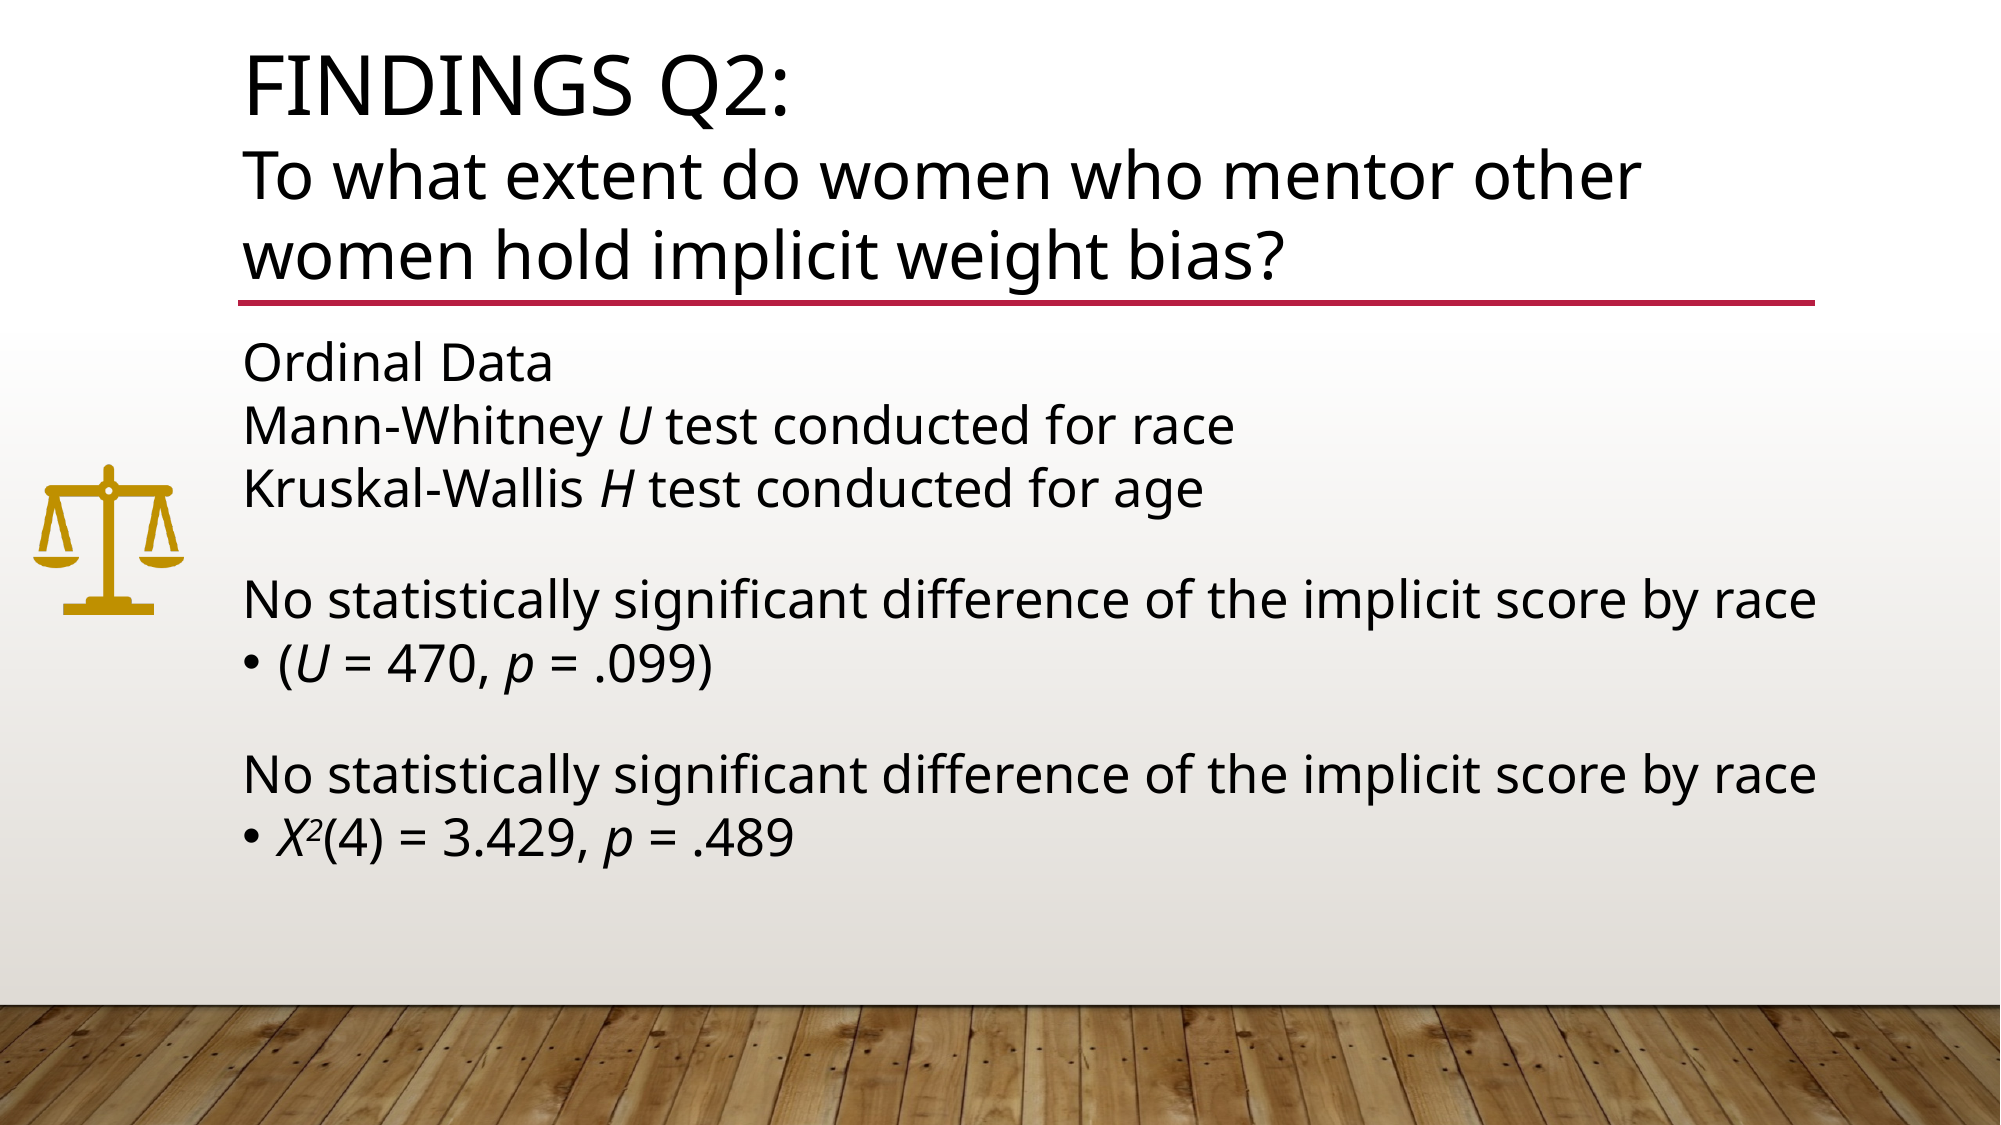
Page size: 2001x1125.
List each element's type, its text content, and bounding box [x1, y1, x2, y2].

picture [18, 449, 199, 630]
list Ordinal Data Mann-Whitney U test conducted for race Kruskal-Wallis H test conducted for age No statistically significant difference of the implicit score by race (U = 470, p = .099) No statistically significant difference of the implicit score by race X2(4) = 3.429, p = .489 [227, 320, 1836, 922]
picture [0, 1005, 2000, 1125]
title Findings Q2: To what extent do women who mentor other women hold implicit weight bias? [227, 0, 1836, 320]
